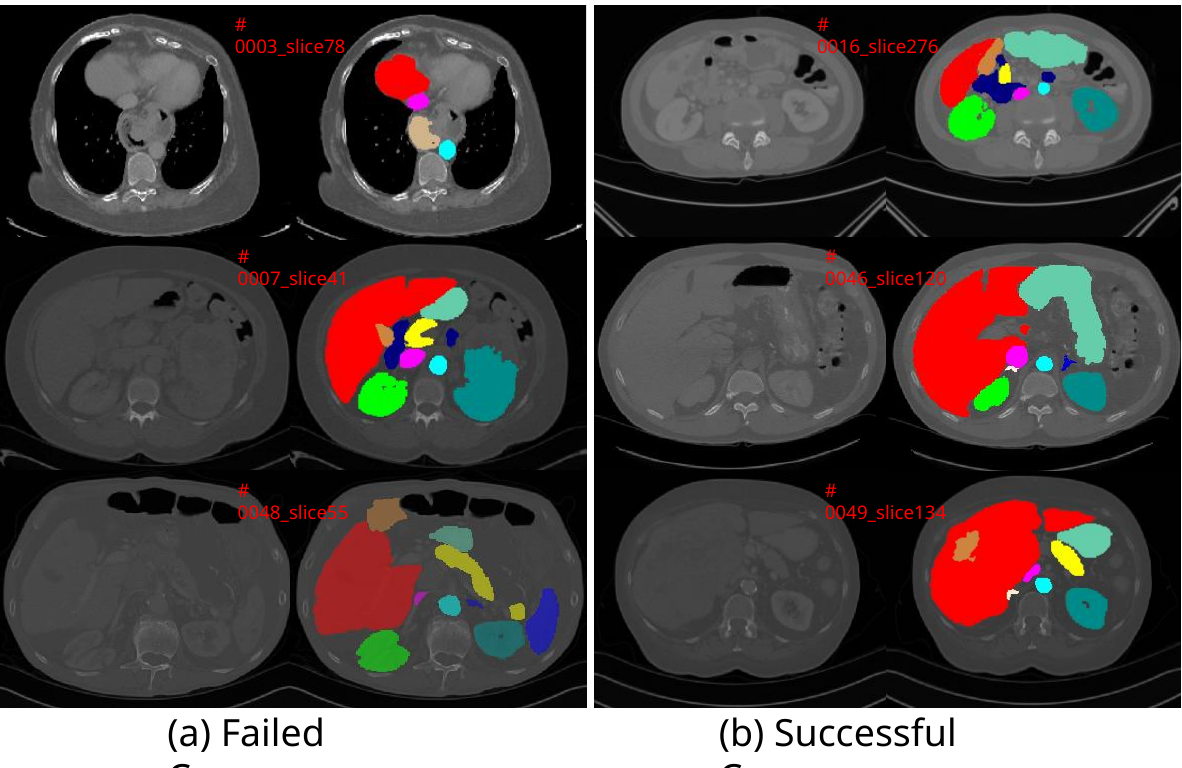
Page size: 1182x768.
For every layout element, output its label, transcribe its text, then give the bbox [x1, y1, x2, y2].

text_box (a) Failed Cases [152, 708, 433, 768]
picture [594, 5, 1181, 708]
text_box (b) Successful Cases [704, 708, 1075, 768]
picture [0, 5, 587, 708]
